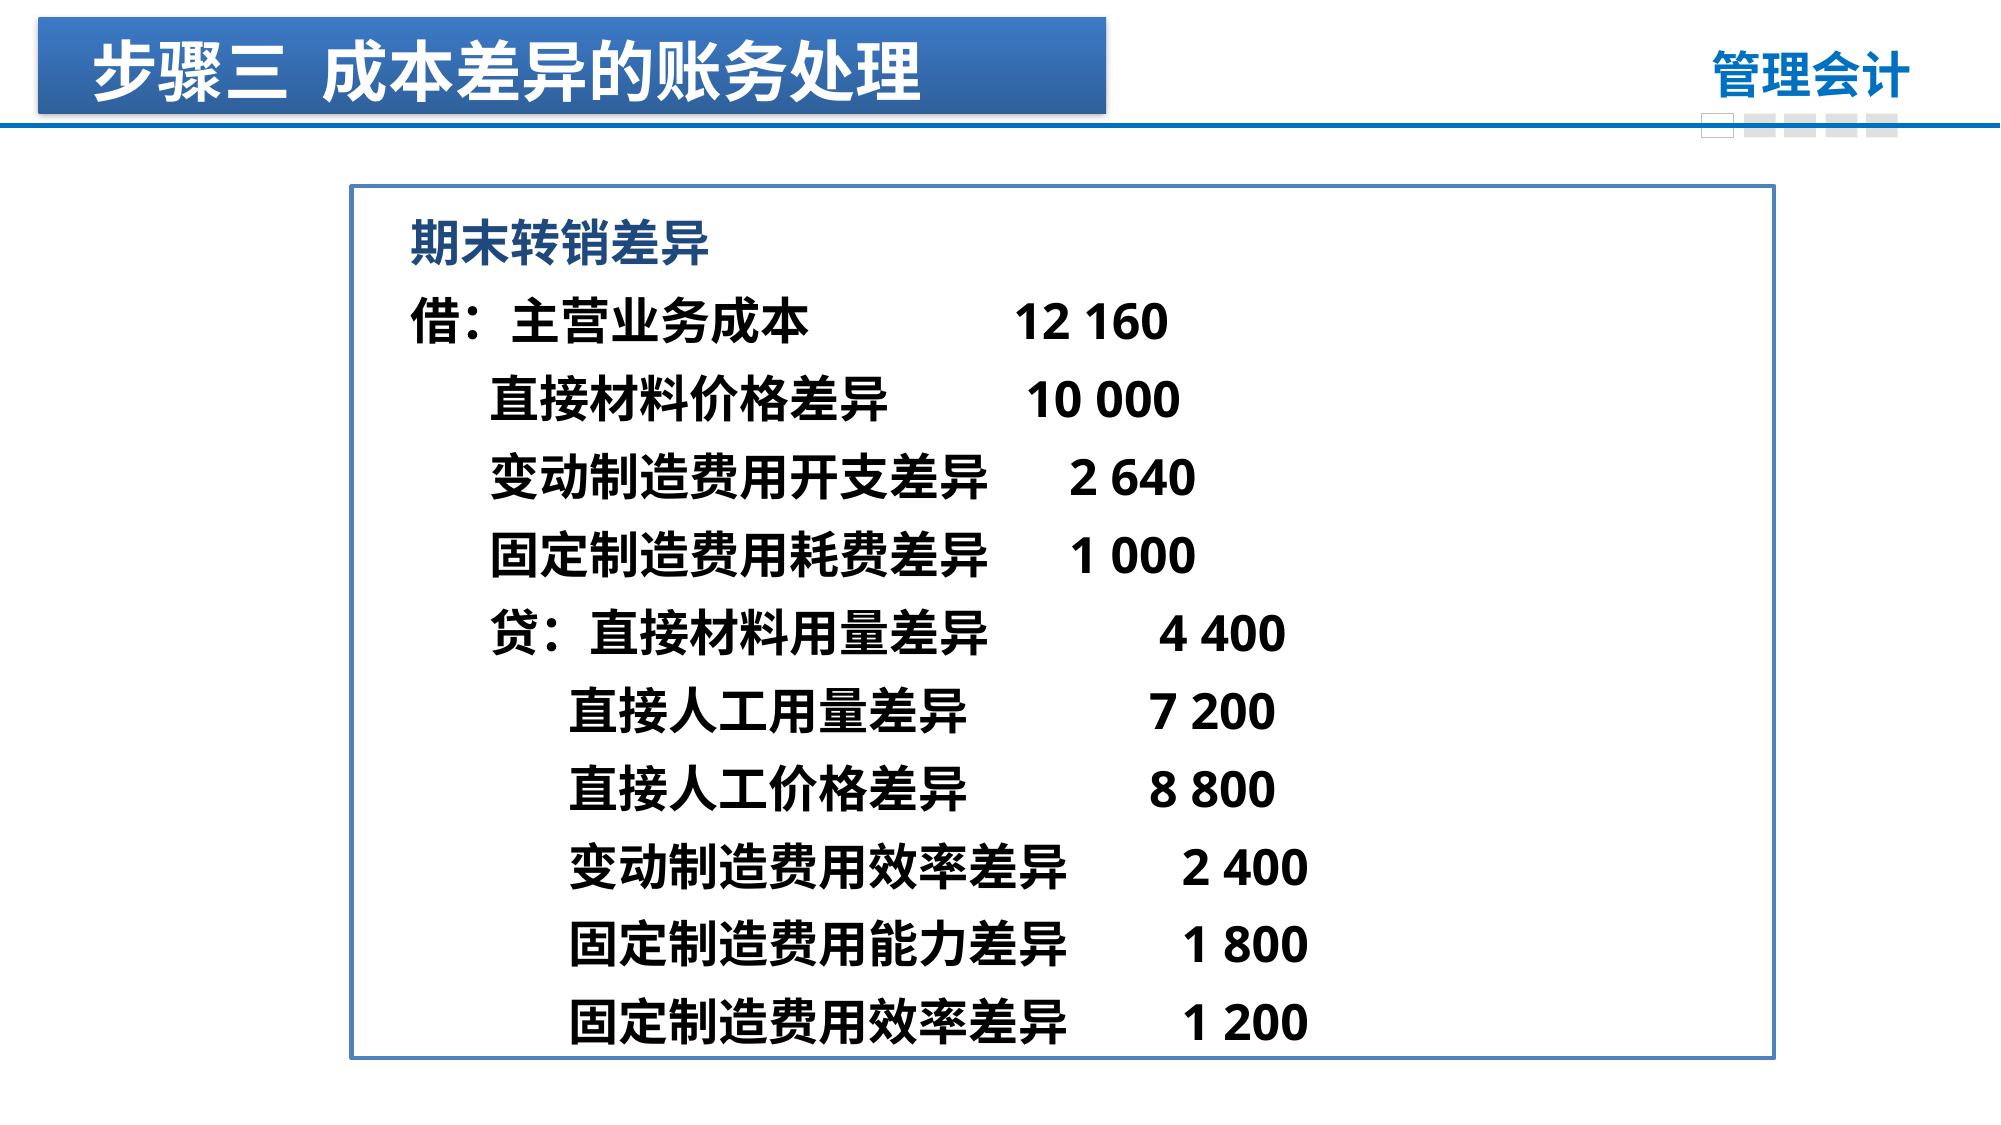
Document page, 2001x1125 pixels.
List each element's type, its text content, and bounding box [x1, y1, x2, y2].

text_box 期末转销差异 借：主营业务成本 12 160 直接材料价格差异 10 000 变动制造费用开支差异 2 640 固定制造费用耗费差异 1 000 贷：直接材料用量差异 4 400 直接人工用量差异 7 200 直接人工价格差异 8 800 变动制造费用效率差异 2 400 固定制造费用能力差异 1 800 固定制造费用效率差异 1 200 [349, 184, 1776, 1060]
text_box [38, 17, 1107, 119]
